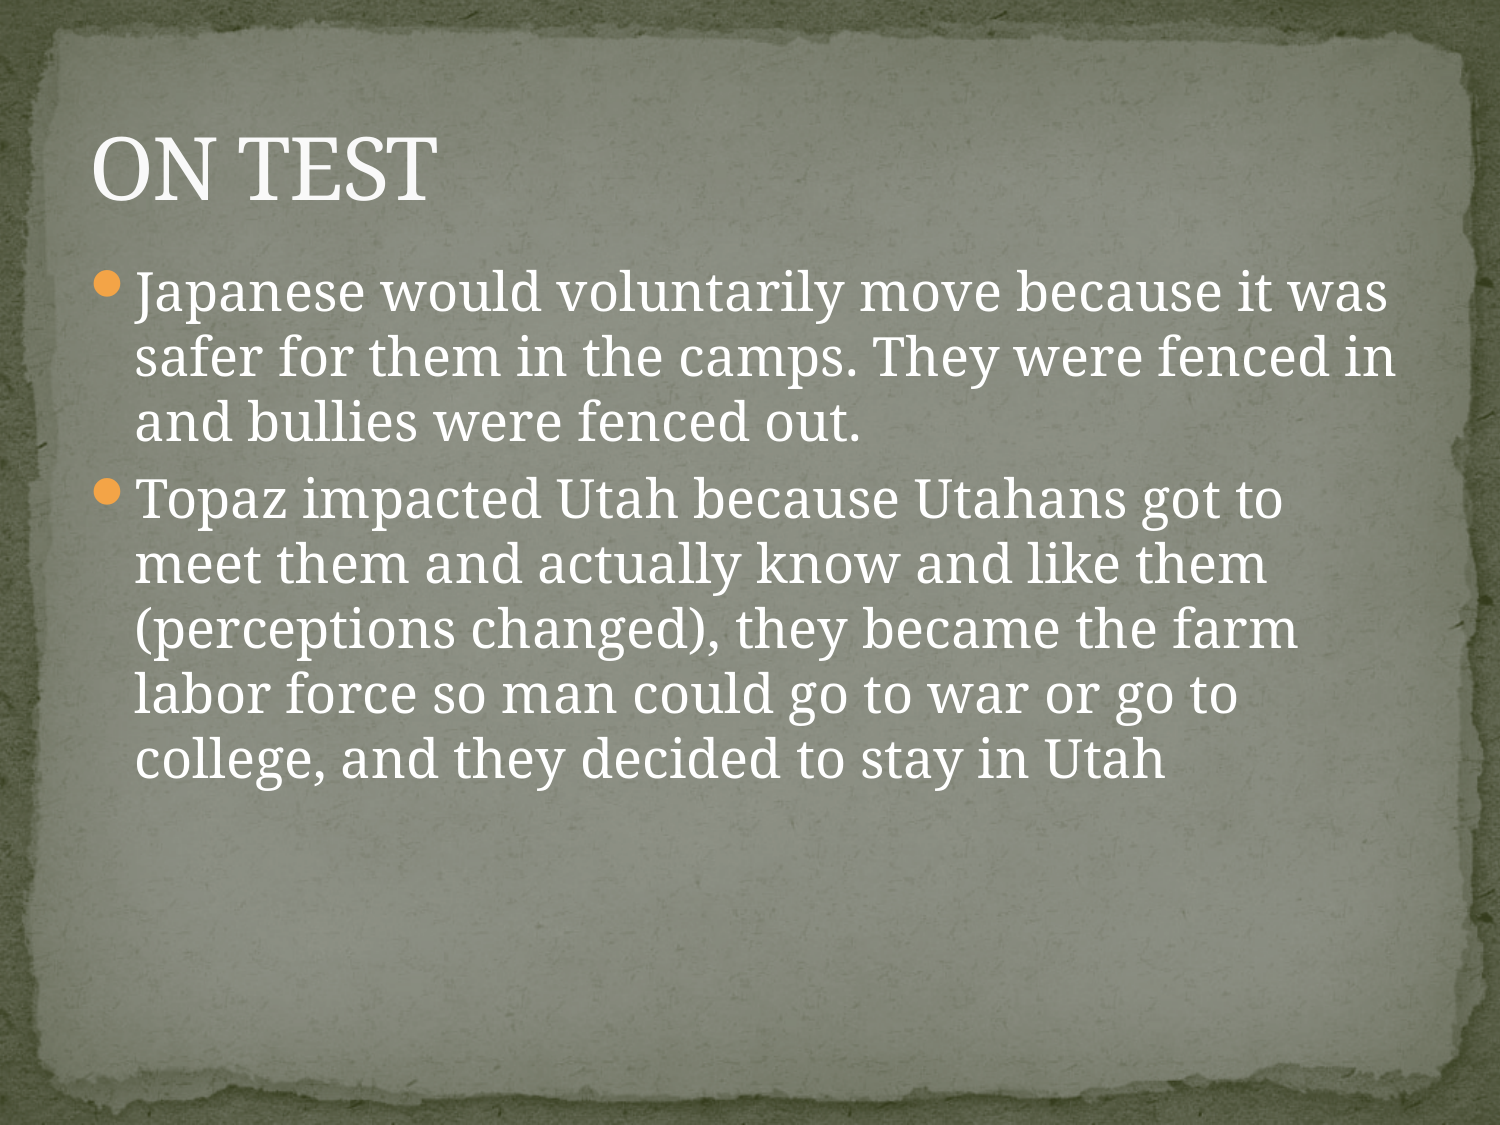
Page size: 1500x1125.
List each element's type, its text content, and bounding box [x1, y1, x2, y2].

list Japanese would voluntarily move because it was safer for them in the camps. They were fenced in and bullies were fenced out. Topaz impacted Utah because Utahans got to meet them and actually know and like them (perceptions changed), they became the farm labor force so man could go to war or go to college, and they decided to stay in Utah [75, 249, 1425, 1000]
title ON TEST [74, 24, 1425, 225]
